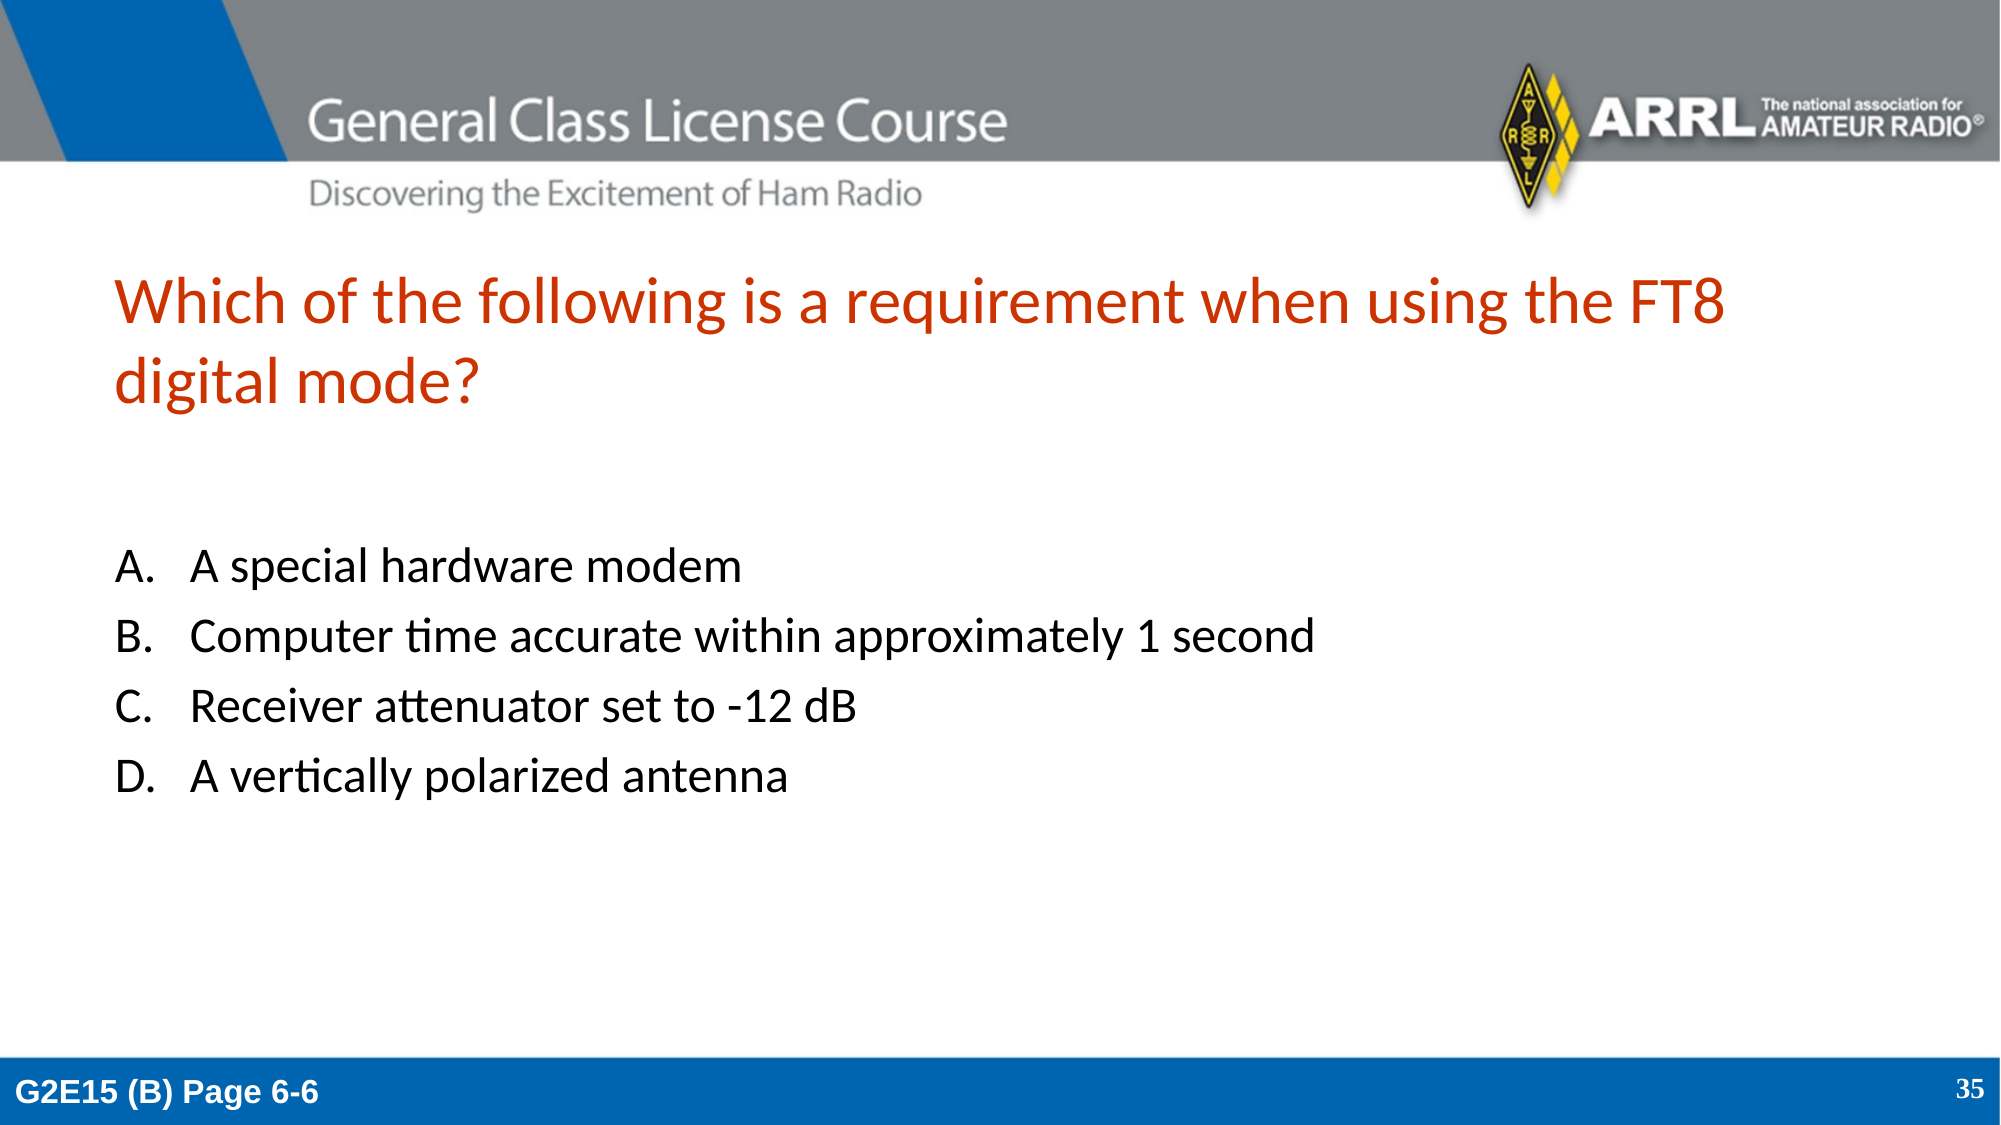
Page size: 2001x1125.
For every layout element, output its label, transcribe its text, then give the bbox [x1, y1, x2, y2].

text_box 35 [1875, 1062, 2000, 1113]
list A special hardware modem Computer time accurate within approximately 1 second Receiver attenuator set to -12 dB A vertically polarized antenna [99, 525, 1900, 1005]
title Which of the following is a requirement when using the FT8 digital mode? [99, 249, 1900, 468]
text_box G2E15 (B) Page 6-6 [0, 1062, 1313, 1118]
picture [0, 0, 2001, 1125]
